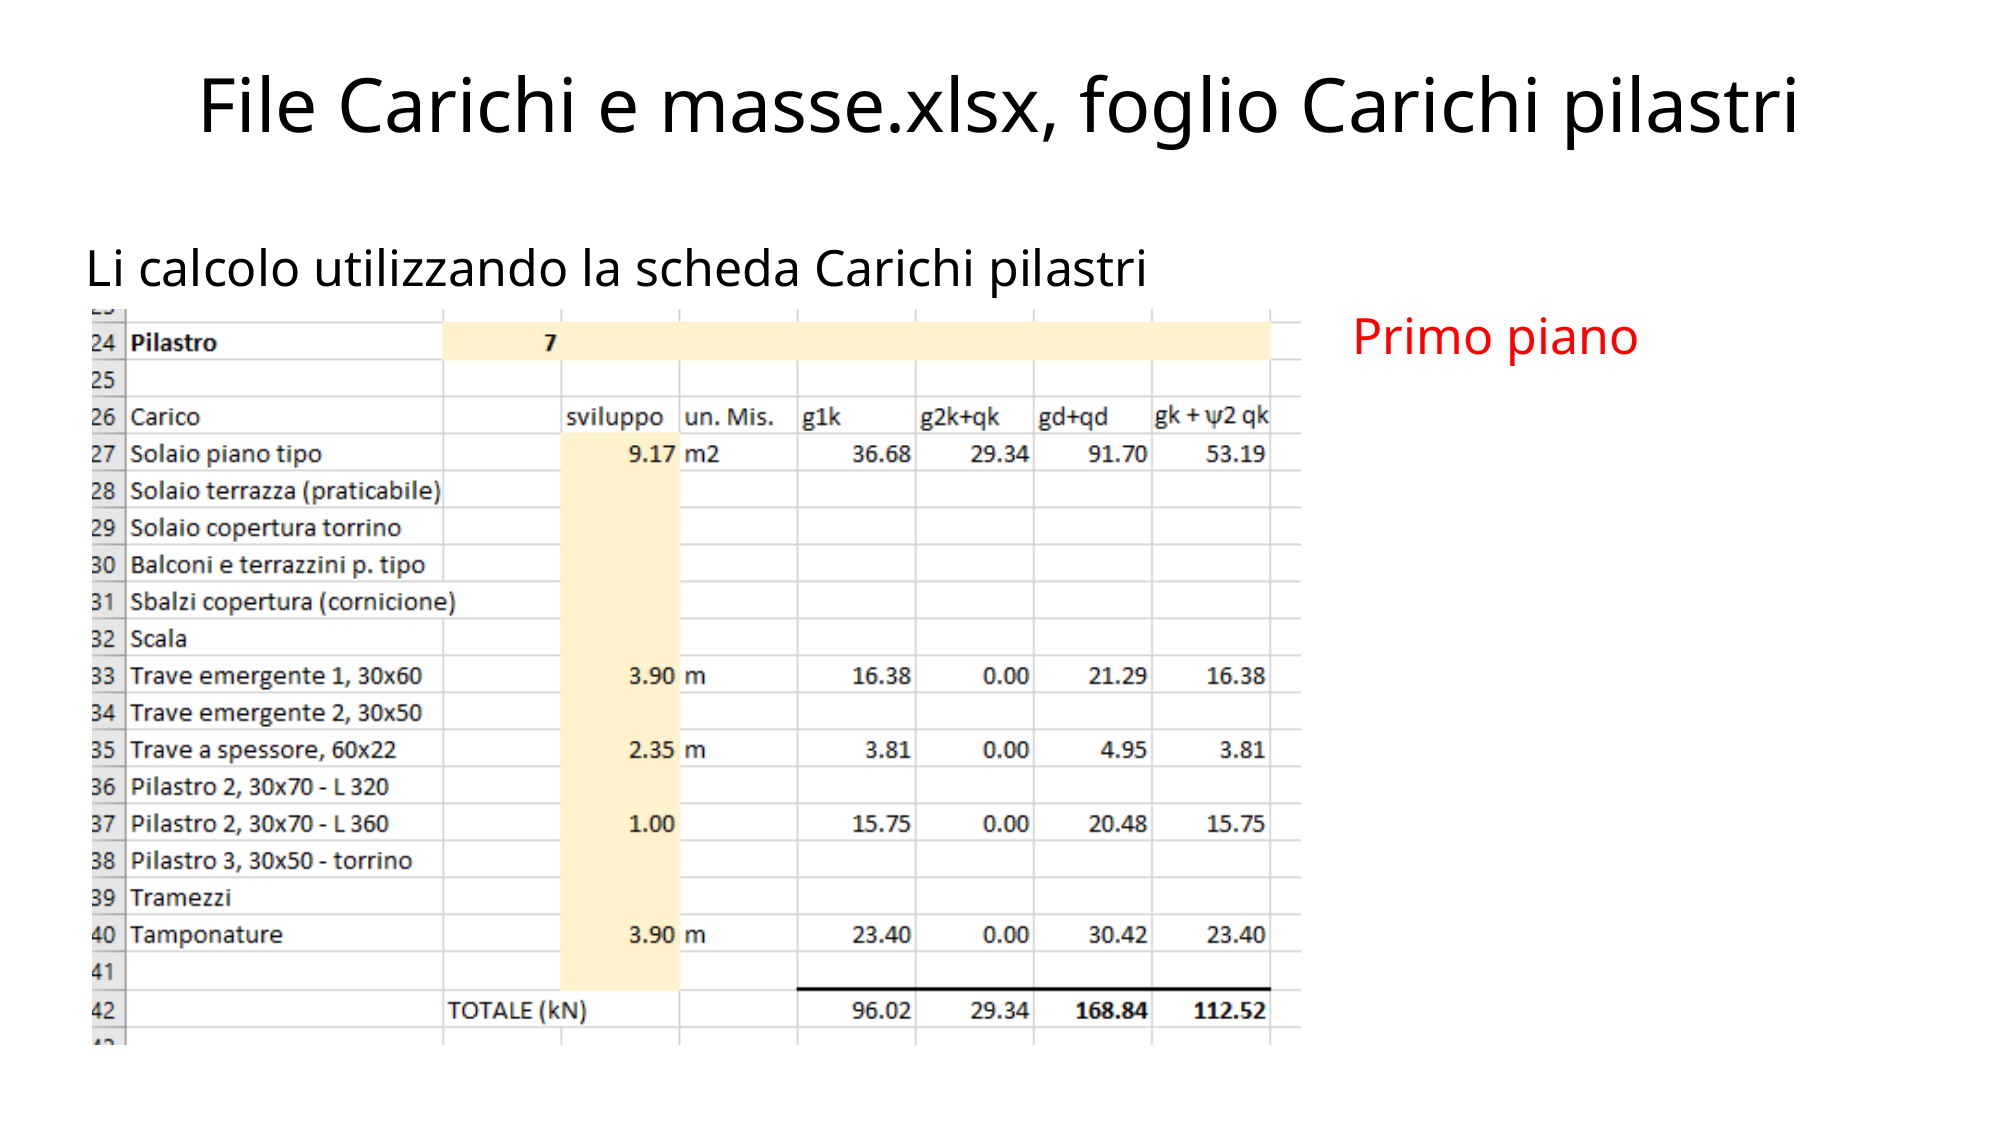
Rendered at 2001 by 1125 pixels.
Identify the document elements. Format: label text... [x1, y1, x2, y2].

title File Carichi e masse.xlsx, foglio Carichi pilastri [137, 0, 1863, 218]
text_box Primo piano [1338, 310, 1788, 384]
list Li calcolo utilizzando la scheda Carichi pilastri [70, 236, 1902, 310]
picture [92, 309, 1301, 1045]
